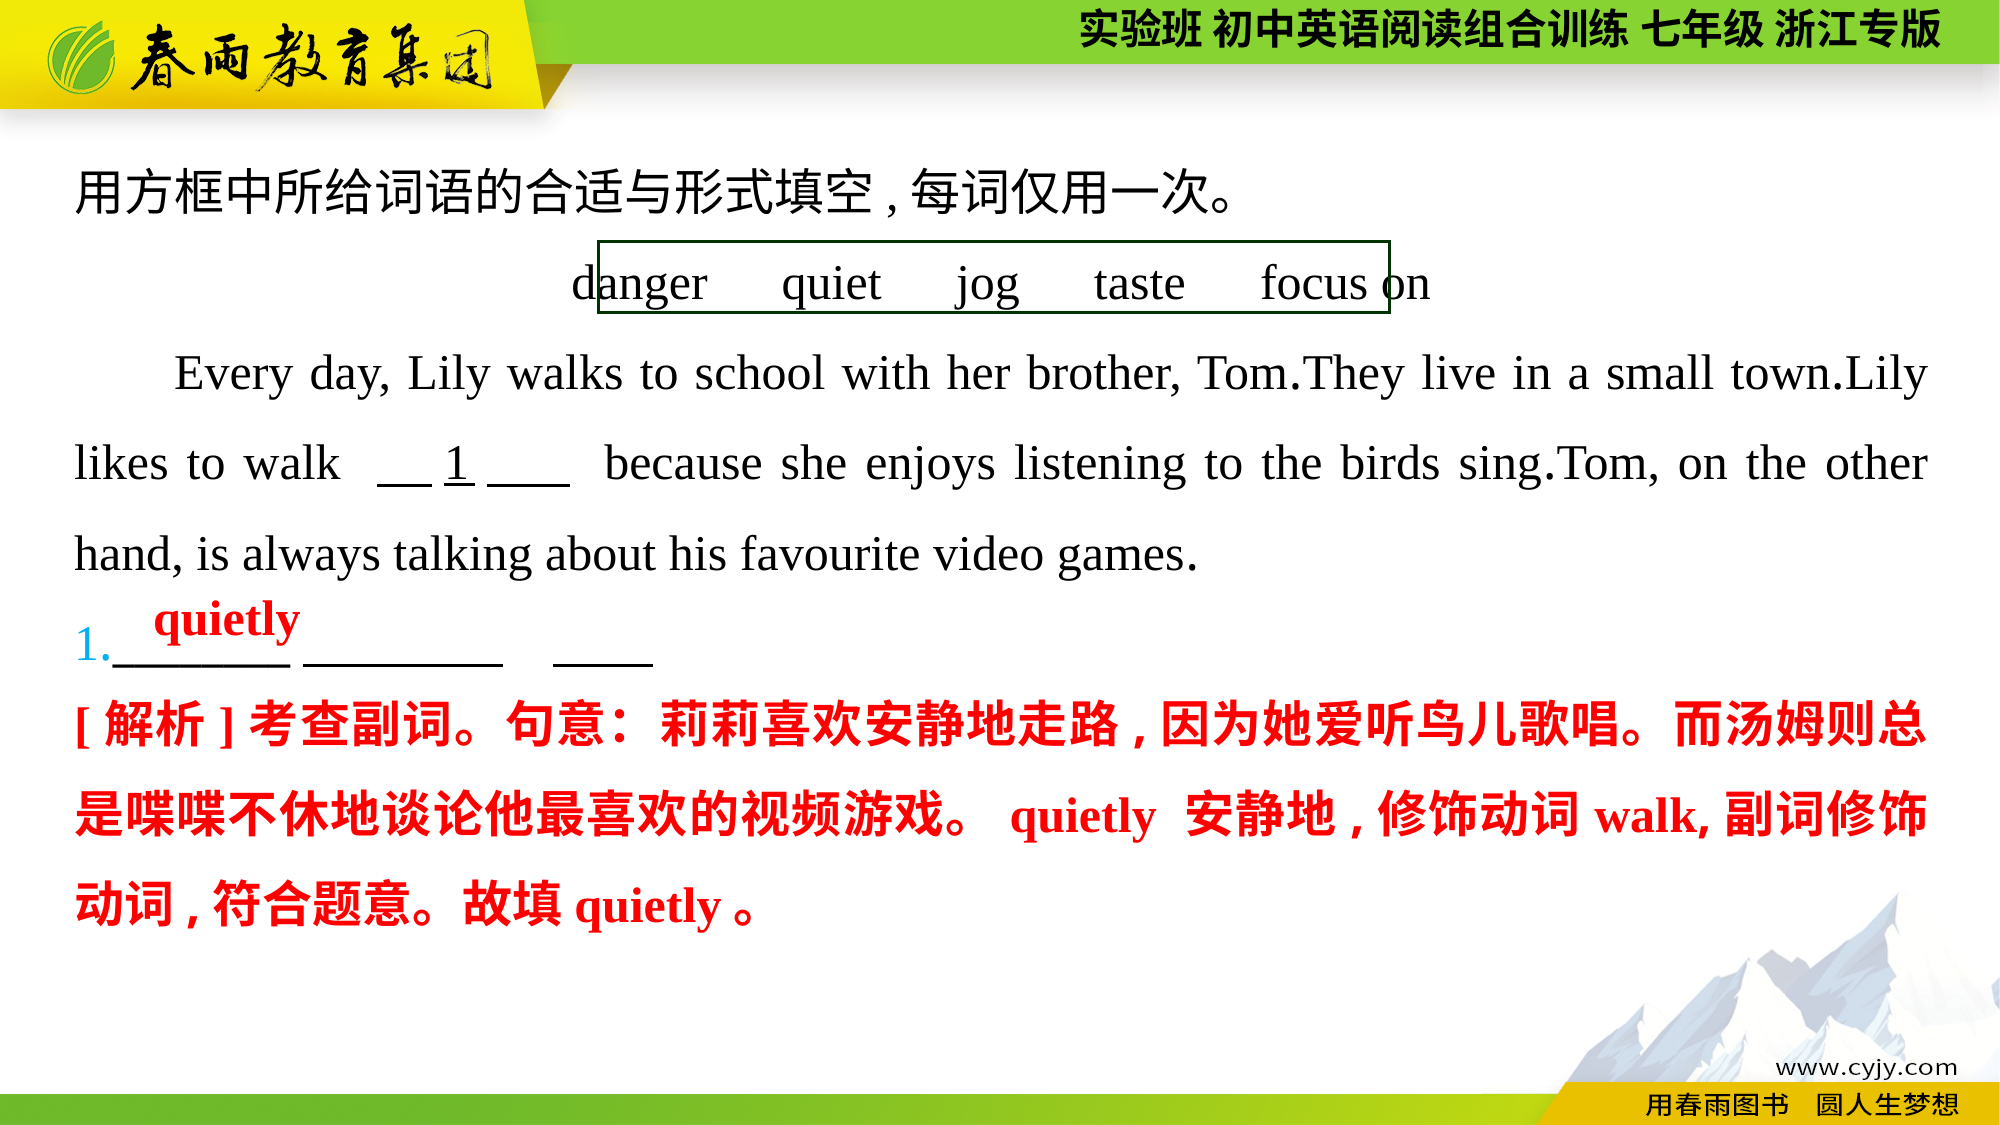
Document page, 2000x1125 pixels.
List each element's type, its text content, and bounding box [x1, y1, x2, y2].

text_box [解析]考查副词。句意：莉莉喜欢安静地走路,因为她爱听鸟儿歌唱。而汤姆则总是喋喋不休地谈论他最喜欢的视频游戏。quietly 安静地,修饰动词walk,副词修饰动词,符合题意。故填quietly。 [59, 655, 1944, 941]
text_box [598, 241, 1390, 313]
picture [0, 0, 2000, 1125]
list 用方框中所给词语的合适与形式填空,每词仅用一次。 danger quiet jog taste focus on Every day, Lily walks to school with her brother, Tom.They live in a small town.Lily likes to walk 1 because she enjoys listening to the birds sing.Tom, on the other hand, is always talking about his favourite video games. 1.________ [59, 122, 1944, 655]
text_box quietly [138, 578, 316, 654]
